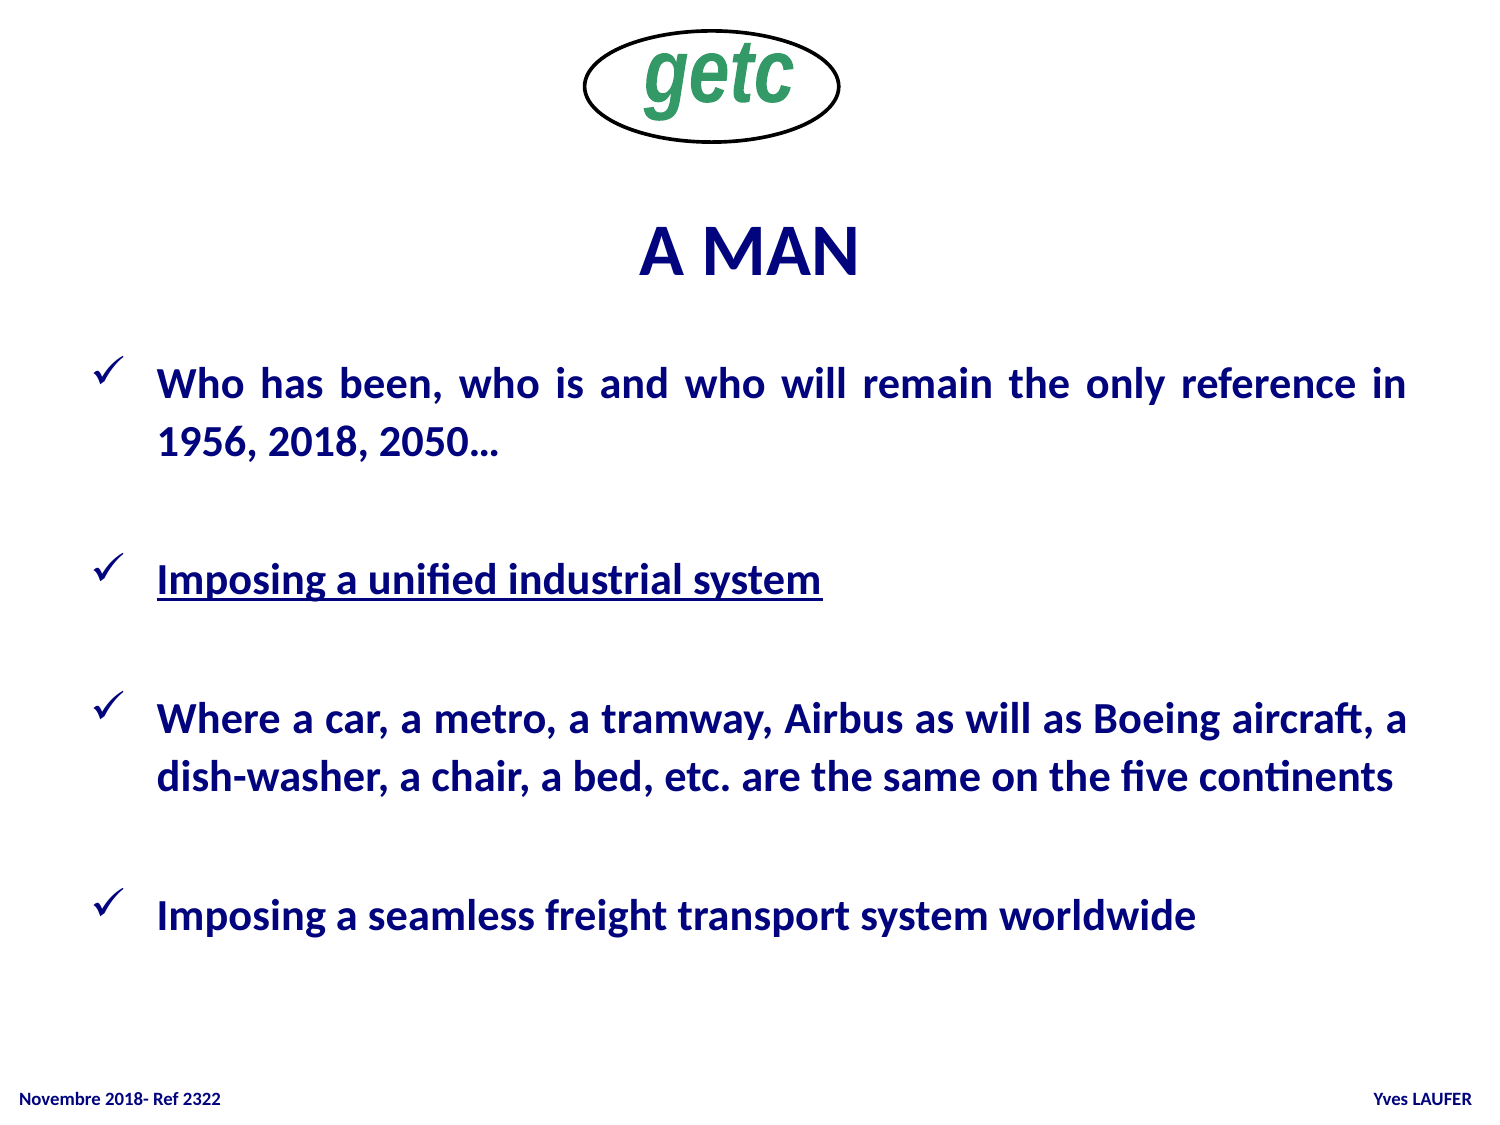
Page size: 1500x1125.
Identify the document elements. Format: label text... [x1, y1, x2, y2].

text_box [584, 30, 839, 143]
list A MAN Who has been, who is and who will remain the only reference in 1956, 2018, 2050… Imposing a unified industrial system Where a car, a metro, a tramway, Airbus as will as Boeing aircraft, a dish-washer, a chair, a bed, etc. are the same on the five continents Imposing a seamless freight transport system worldwide [75, 184, 1425, 1005]
footer Novembre 2018- Ref 2322 Yves LAUFER [0, 1070, 1500, 1125]
